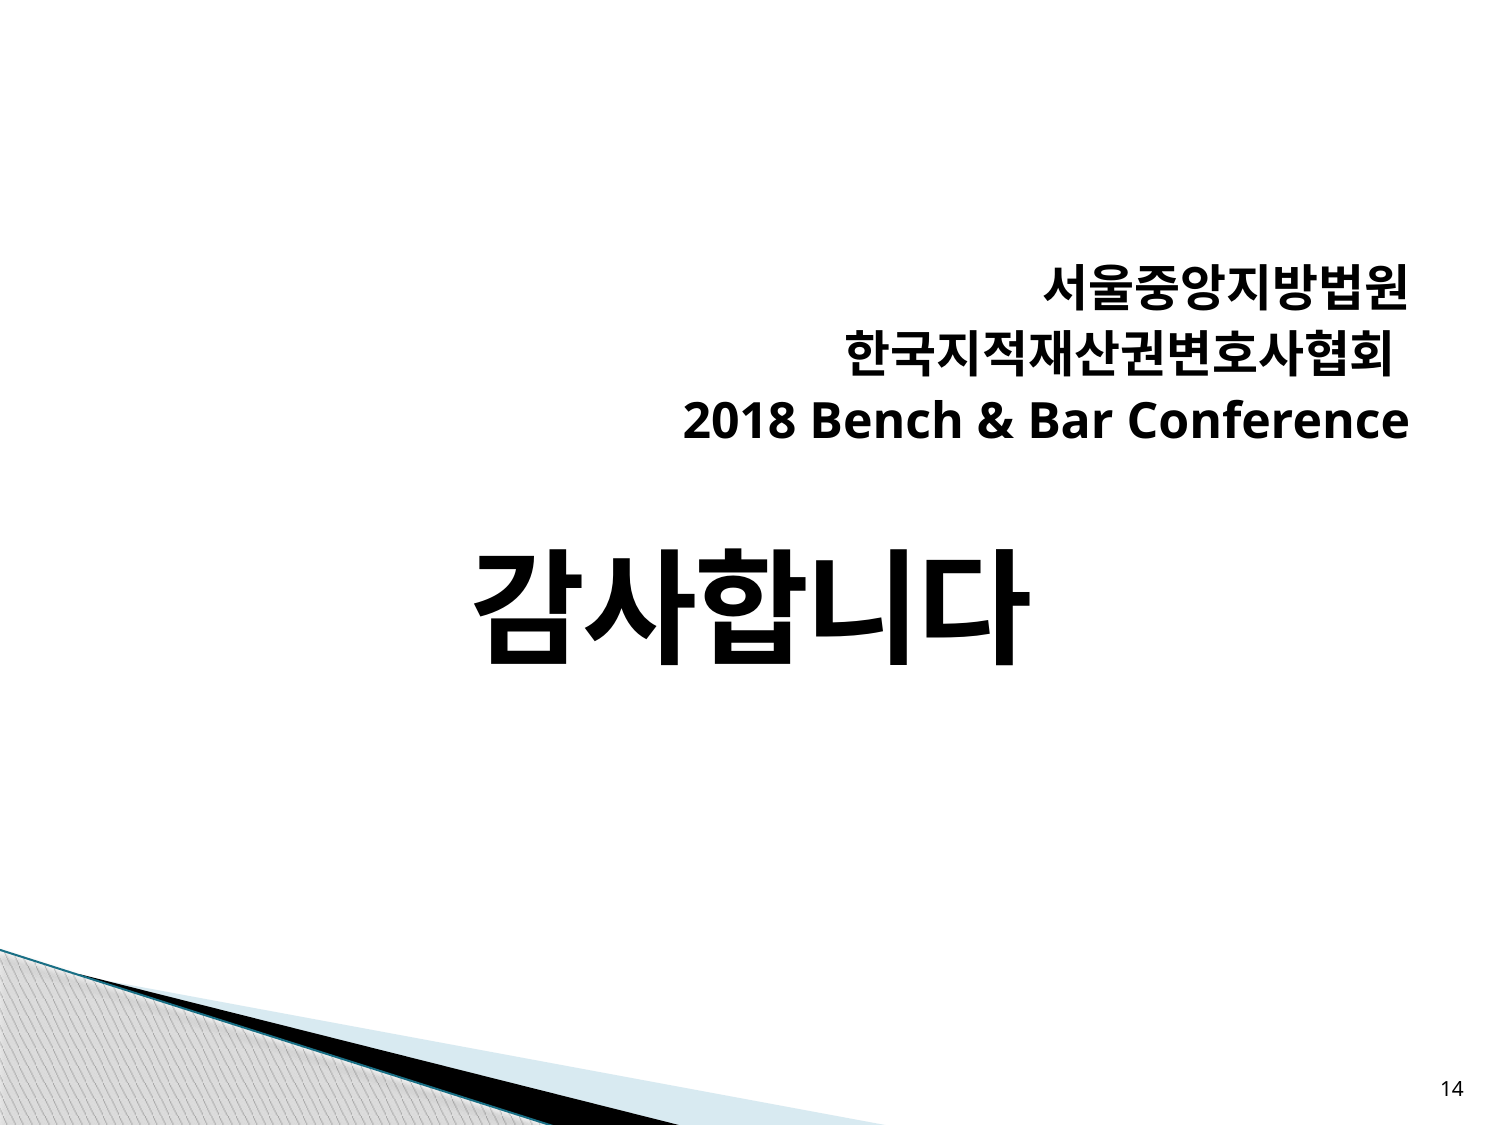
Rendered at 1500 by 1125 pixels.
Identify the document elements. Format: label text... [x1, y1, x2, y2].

slide_number 14 [1418, 1051, 1479, 1112]
list 서울중앙지방법원 한국지적재산권변호사협회 2018 Bench & Bar Conference 감사합니다 [75, 243, 1425, 986]
